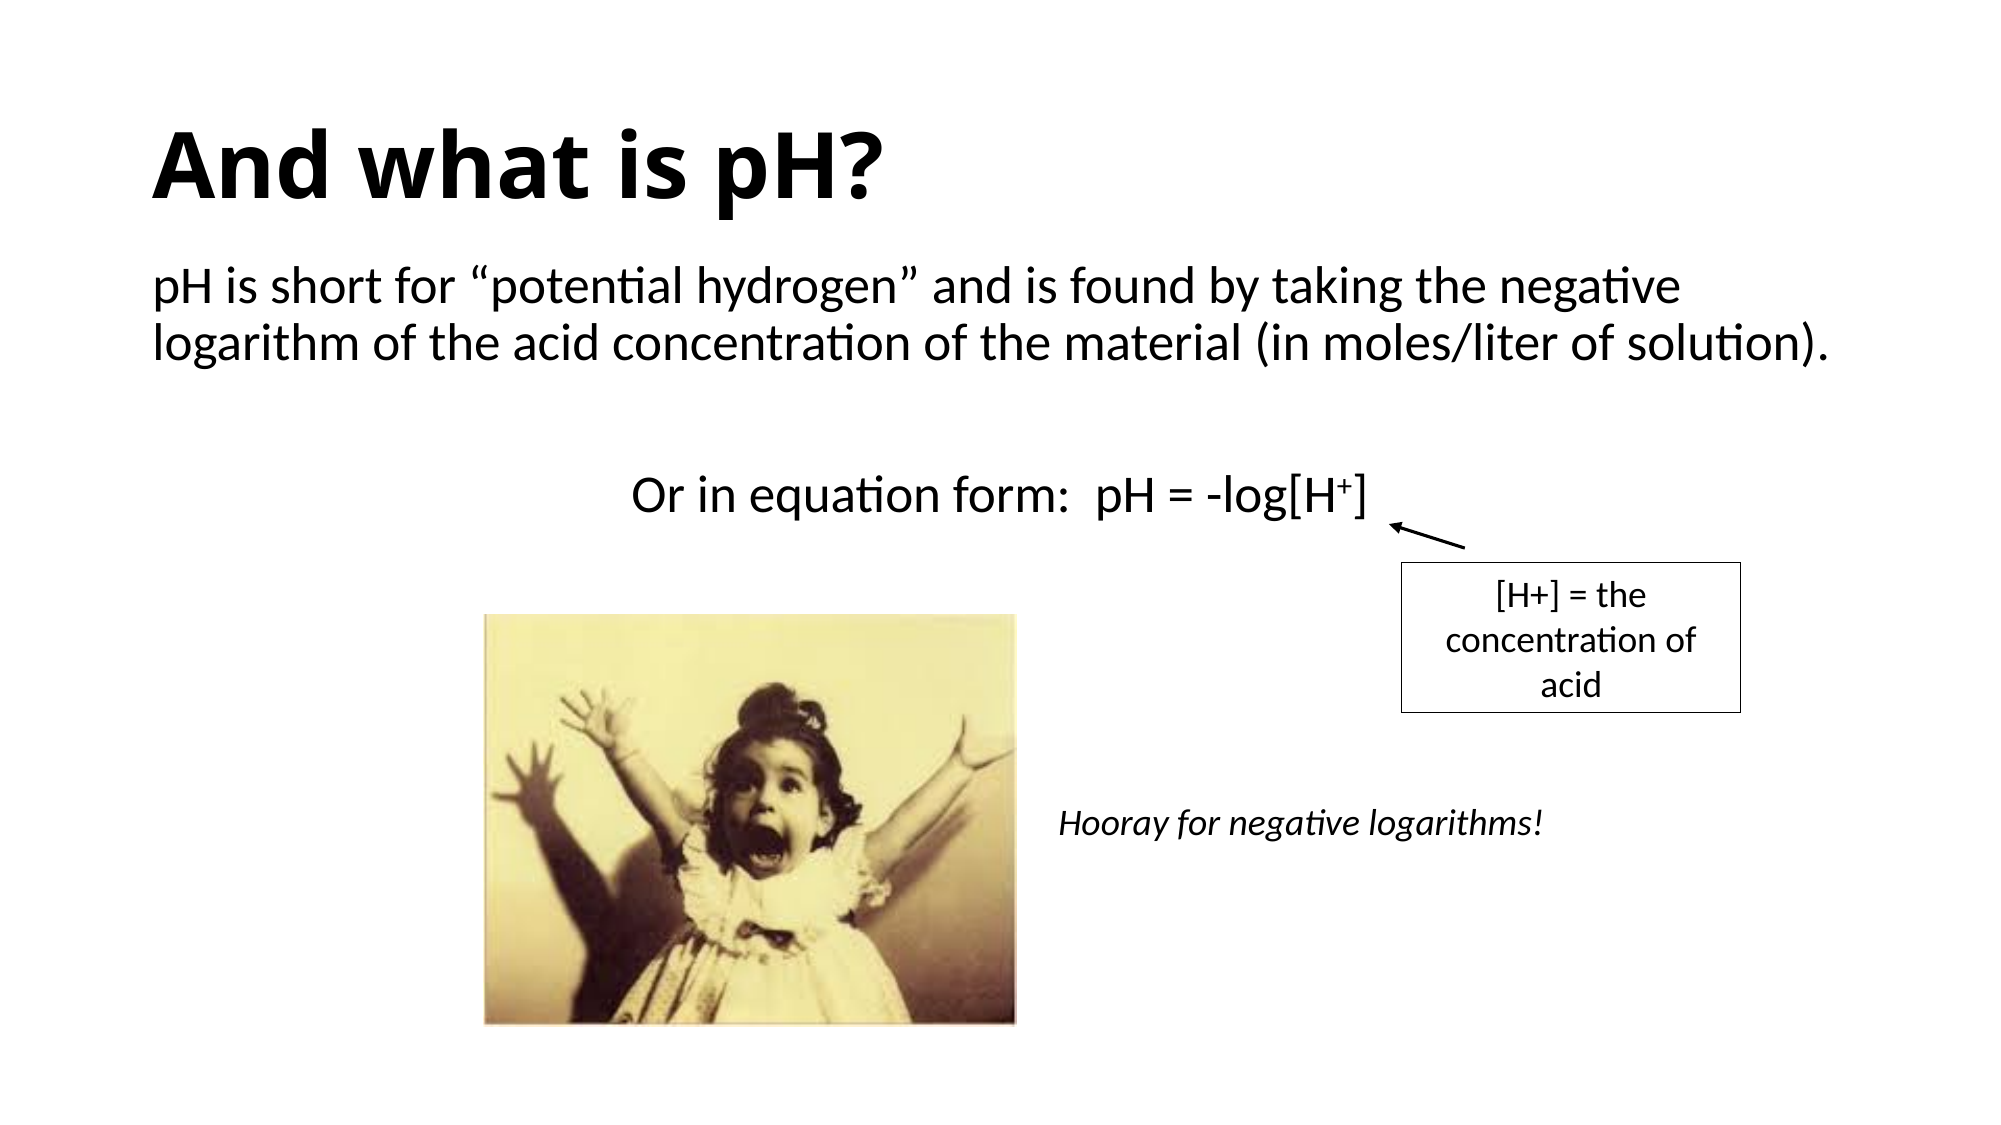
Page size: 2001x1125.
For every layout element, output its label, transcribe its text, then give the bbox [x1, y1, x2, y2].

text_box Hooray for negative logarithms! [1043, 790, 1822, 850]
title And what is pH? [137, 59, 1863, 249]
text_box [H+] = the concentration of acid [1401, 562, 1741, 713]
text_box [1388, 523, 1465, 549]
picture [483, 614, 1017, 1027]
list pH is short for “potential hydrogen” and is found by taking the negative logarithm of the acid concentration of the material (in moles/liter of solution). Or in equation form: pH = -log[H+] [137, 249, 1863, 563]
